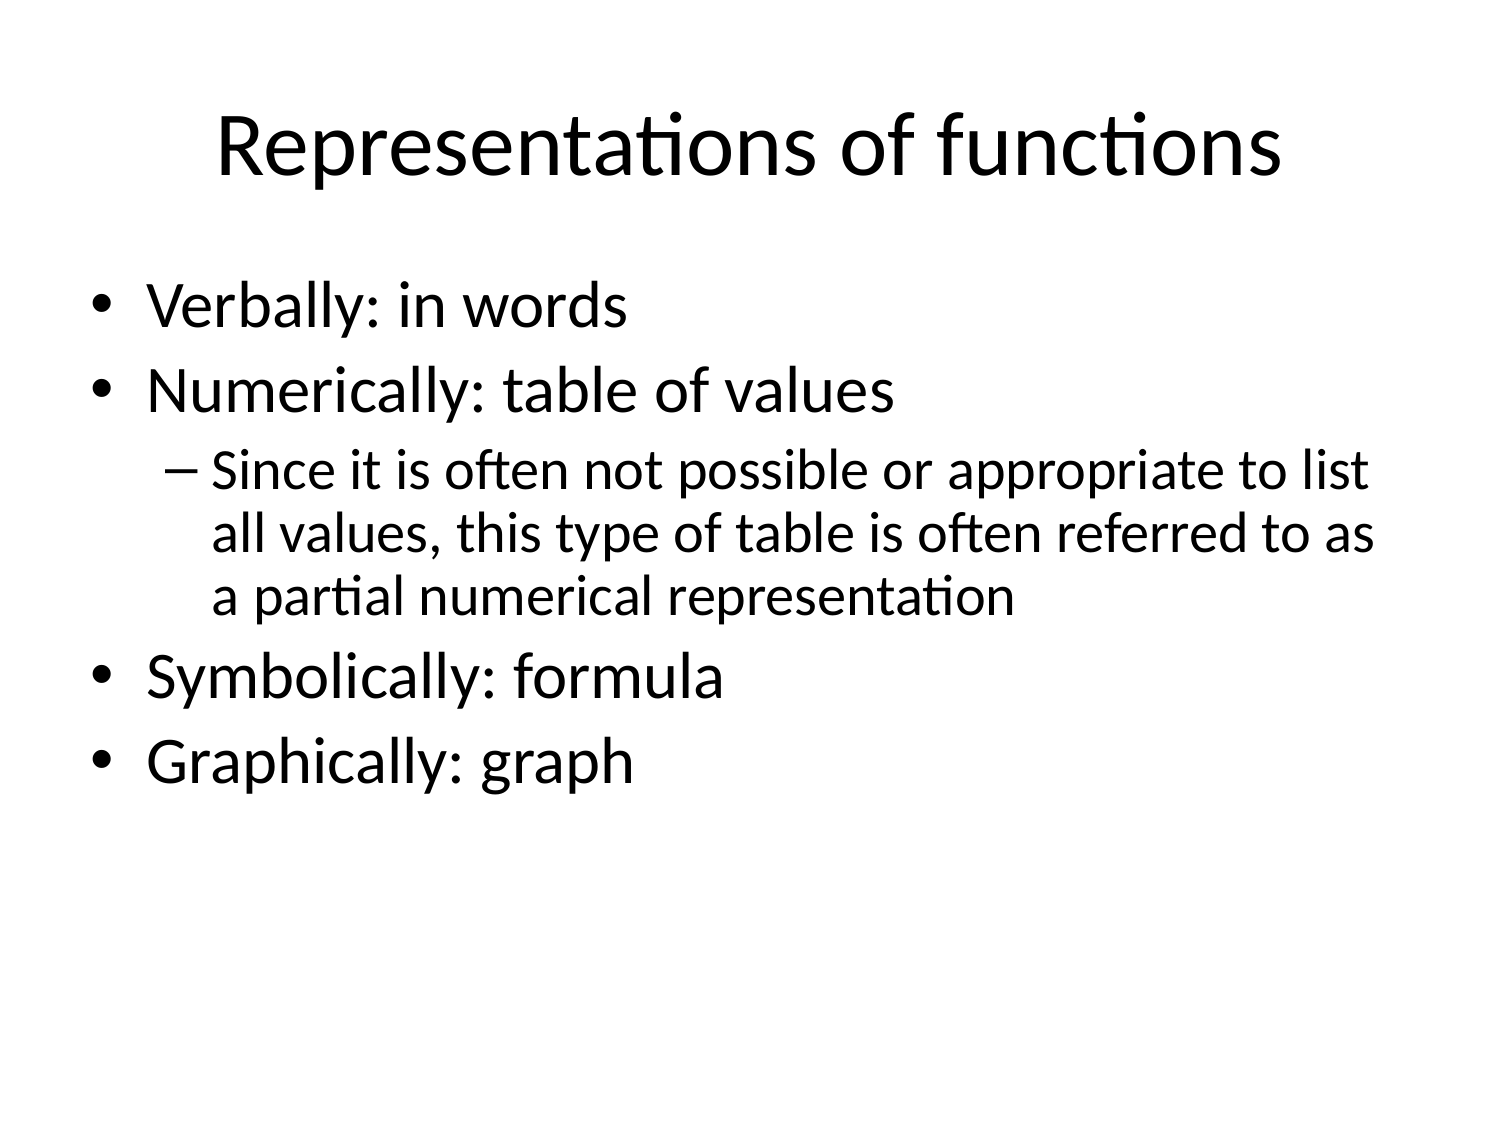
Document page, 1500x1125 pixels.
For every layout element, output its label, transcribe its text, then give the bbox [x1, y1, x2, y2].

title Representations of functions [75, 45, 1425, 233]
list Verbally: in words Numerically: table of values Since it is often not possible or appropriate to list all values, this type of table is often referred to as a partial numerical representation Symbolically: formula Graphically: graph [75, 262, 1425, 1005]
